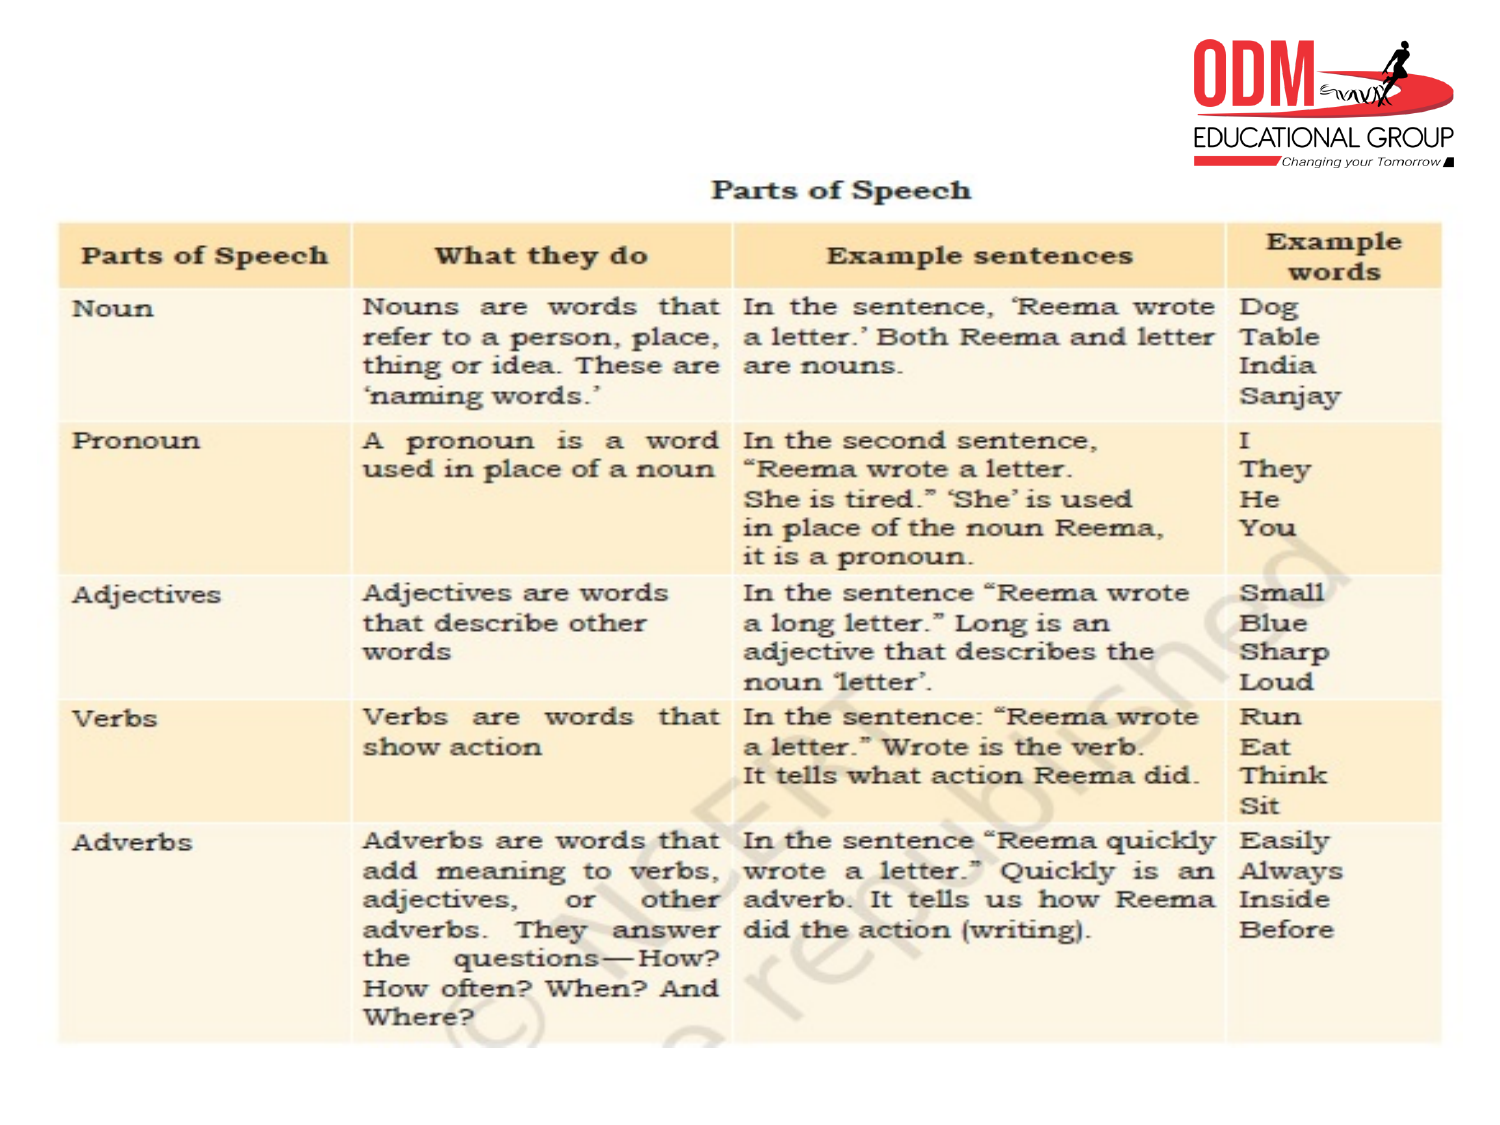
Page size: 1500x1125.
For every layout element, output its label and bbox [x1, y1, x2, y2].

list [37, 173, 1463, 1048]
picture [1194, 38, 1454, 168]
